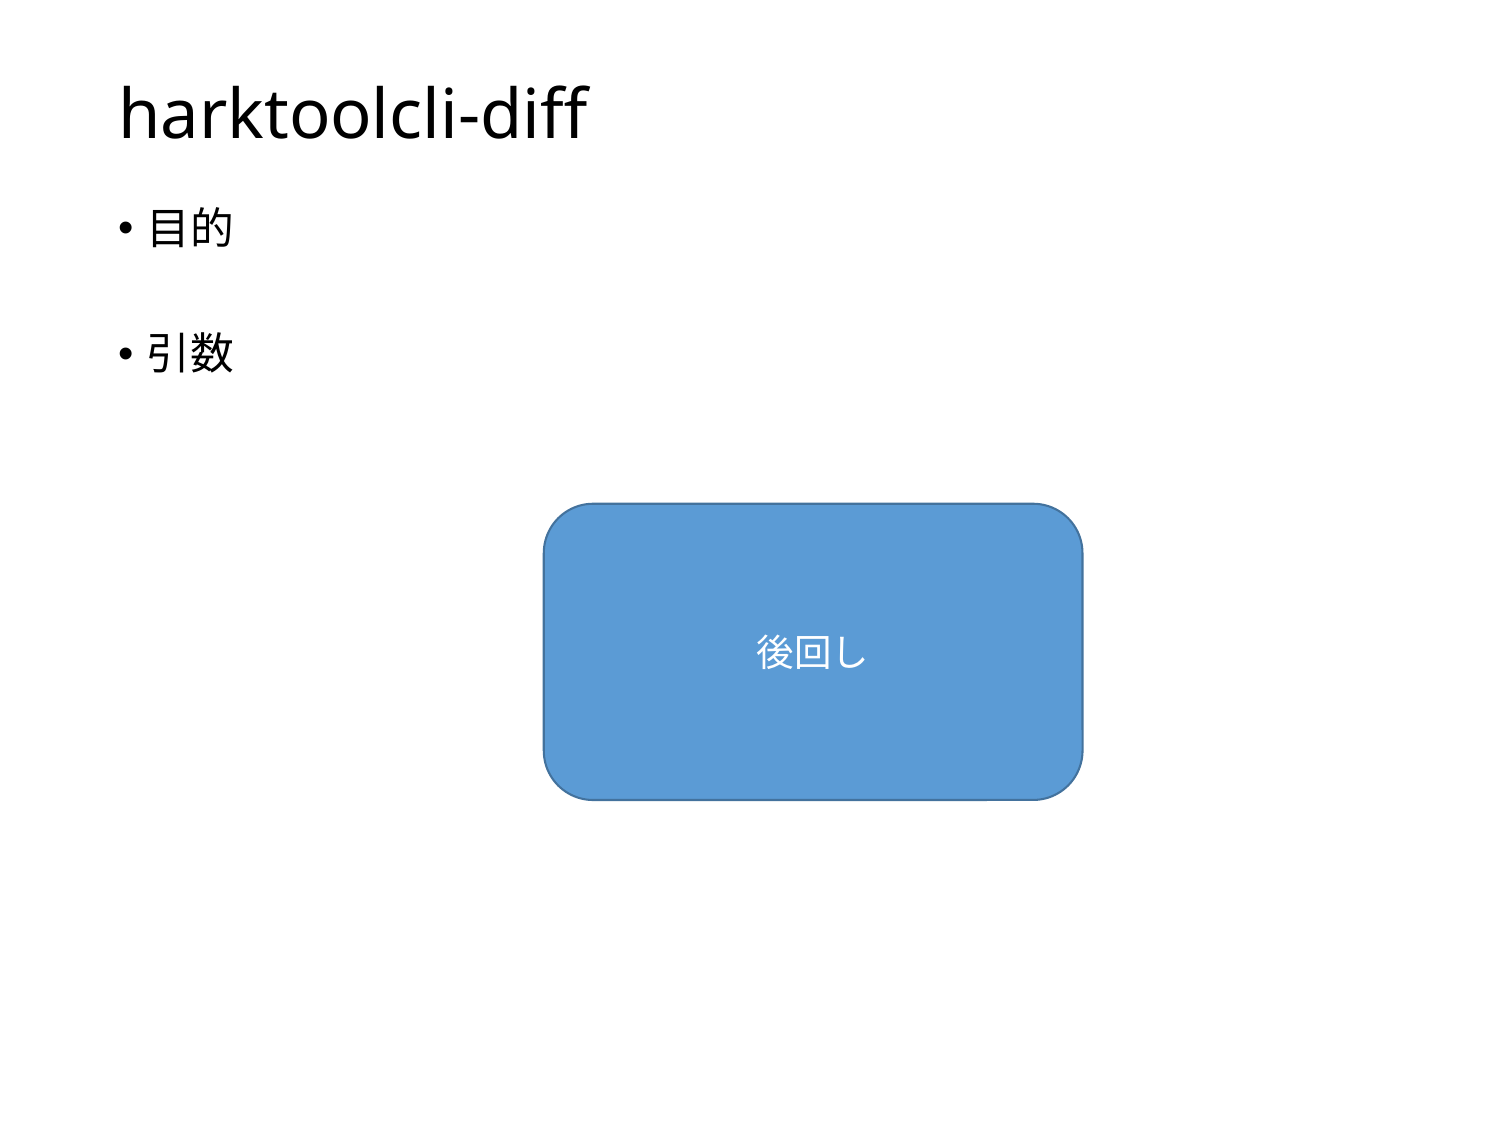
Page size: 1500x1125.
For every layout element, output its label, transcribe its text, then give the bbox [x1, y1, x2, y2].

title harktoolcli-diff [103, 59, 1397, 173]
text_box 後回し [542, 502, 1084, 802]
list 目的 引数 [103, 198, 1397, 1014]
